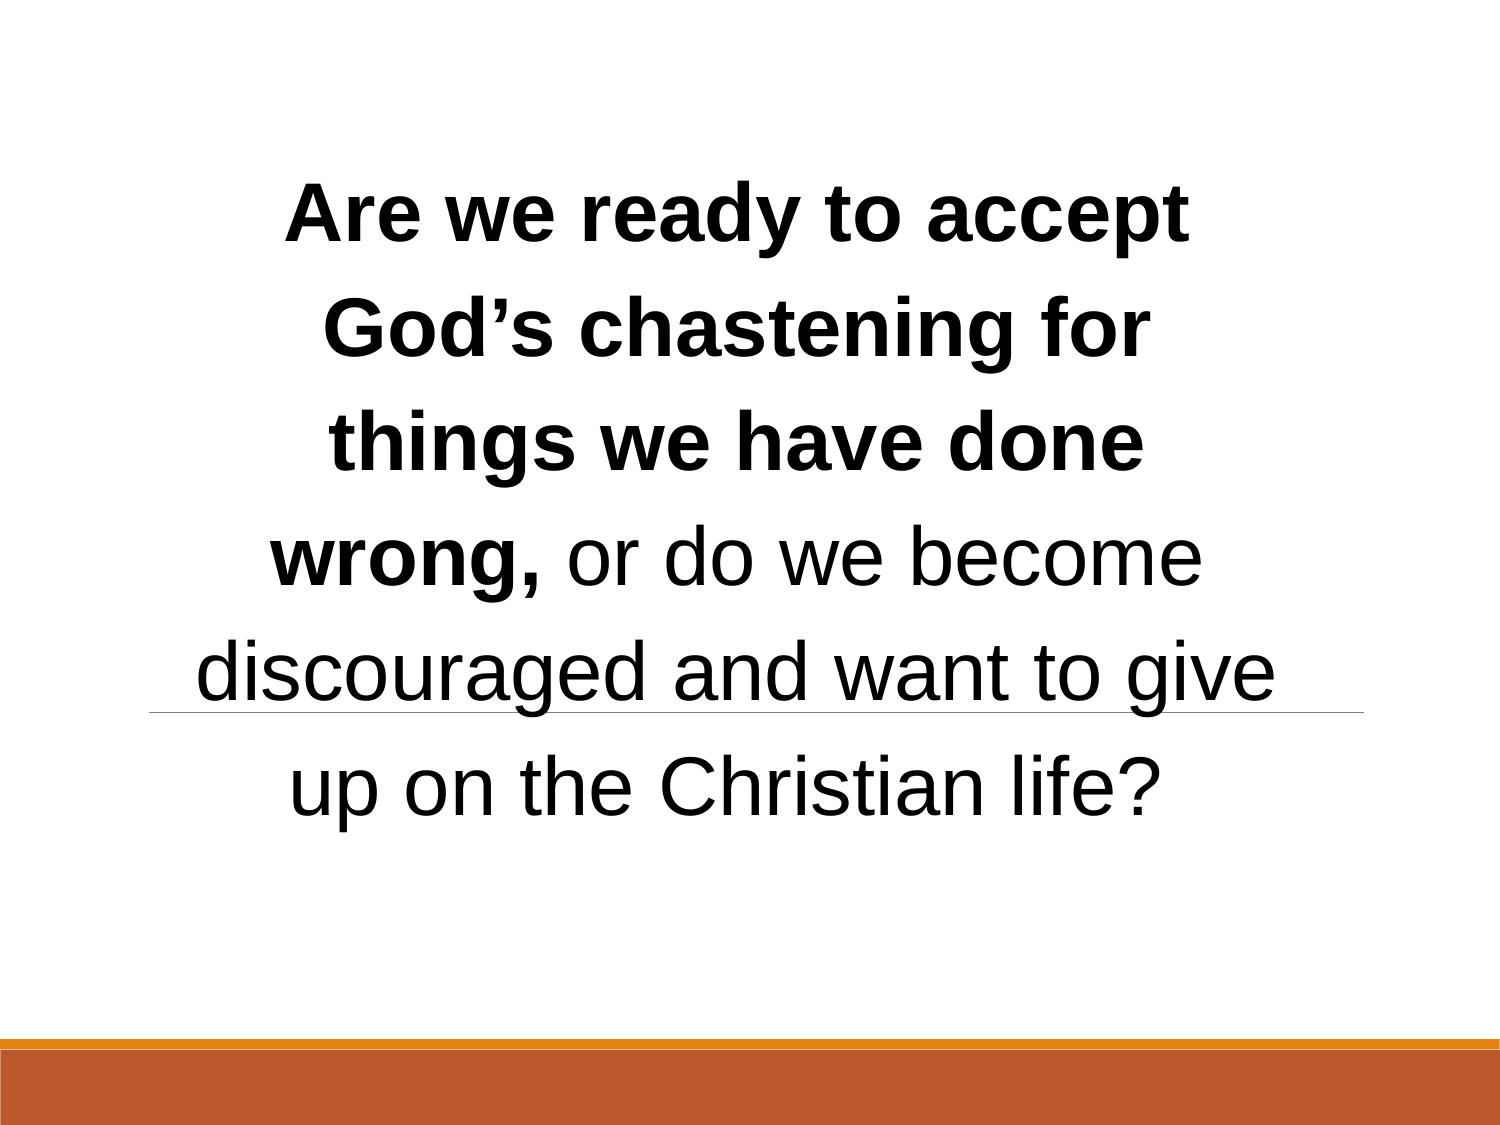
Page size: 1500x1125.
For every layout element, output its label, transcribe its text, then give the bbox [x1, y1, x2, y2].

text_box Are we ready to accept God’s chastening for things we have done wrong, or do we become discouraged and want to give up on the Christian life? [174, 135, 1300, 840]
